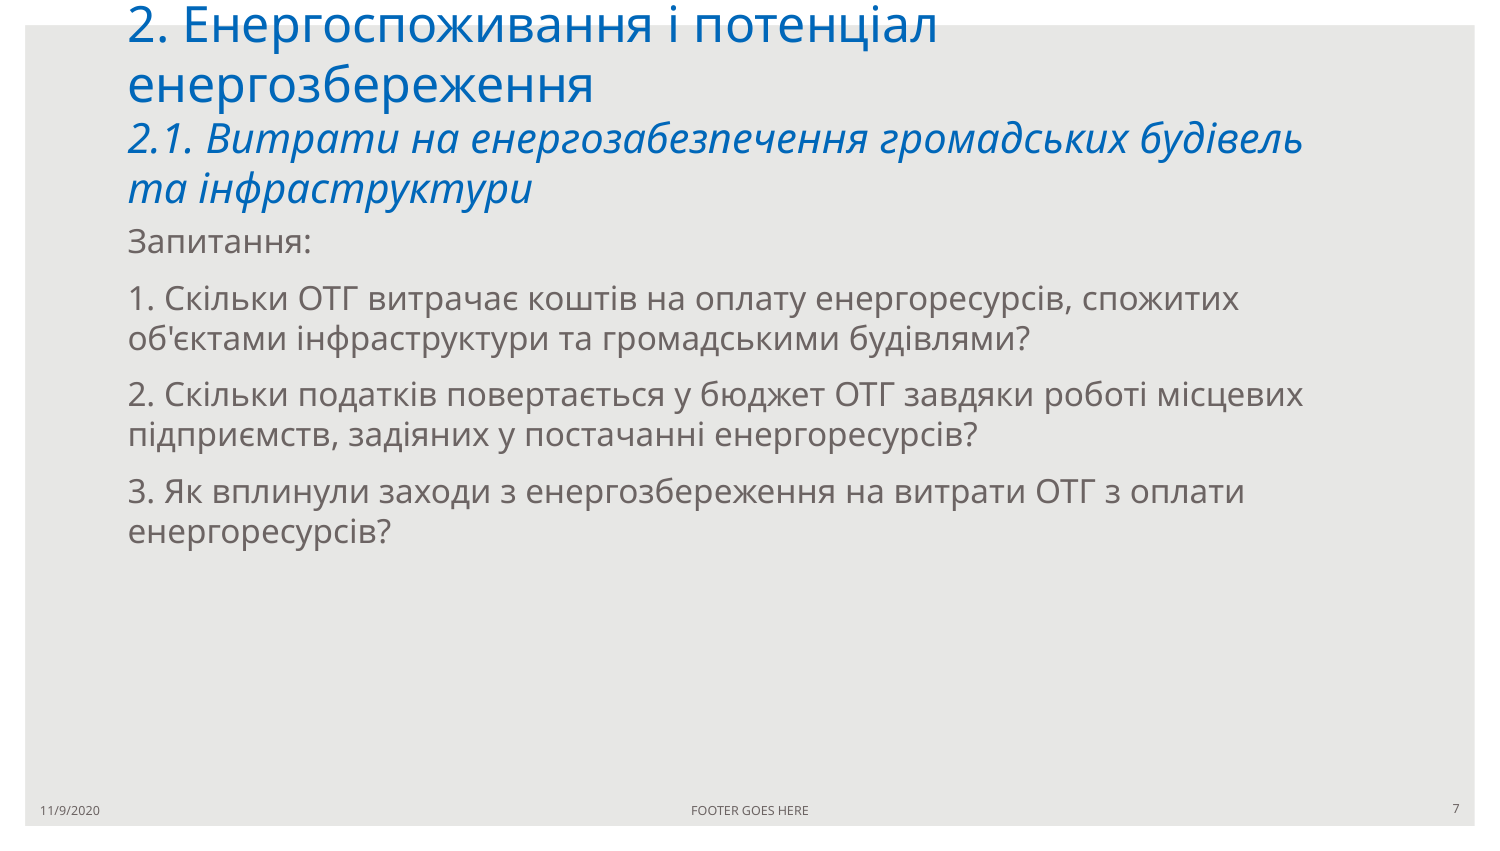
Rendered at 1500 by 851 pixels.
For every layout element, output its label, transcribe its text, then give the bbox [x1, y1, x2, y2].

footer FOOTER GOES HERE [512, 794, 988, 826]
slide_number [24, 794, 375, 826]
title 2. Енергоспоживання і потенціал енергозбереження 2.1. Витрати на енергозабезпечення громадських будівель та інфраструктури [112, 43, 1388, 212]
list Запитання: 1. Скільки ОТГ витрачає коштів на оплату енергоресурсів, спожитих об'єктами інфраструктури та громадськими будівлями? 2. Скільки податків повертається у бюджет ОТГ завдяки роботі місцевих підприємств, задіяних у постачанні енергоресурсів? 3. Як вплинули заходи з енергозбереження на витрати ОТГ з оплати енергоресурсів? [112, 212, 1388, 738]
slide_number ‹#› [1125, 794, 1475, 826]
